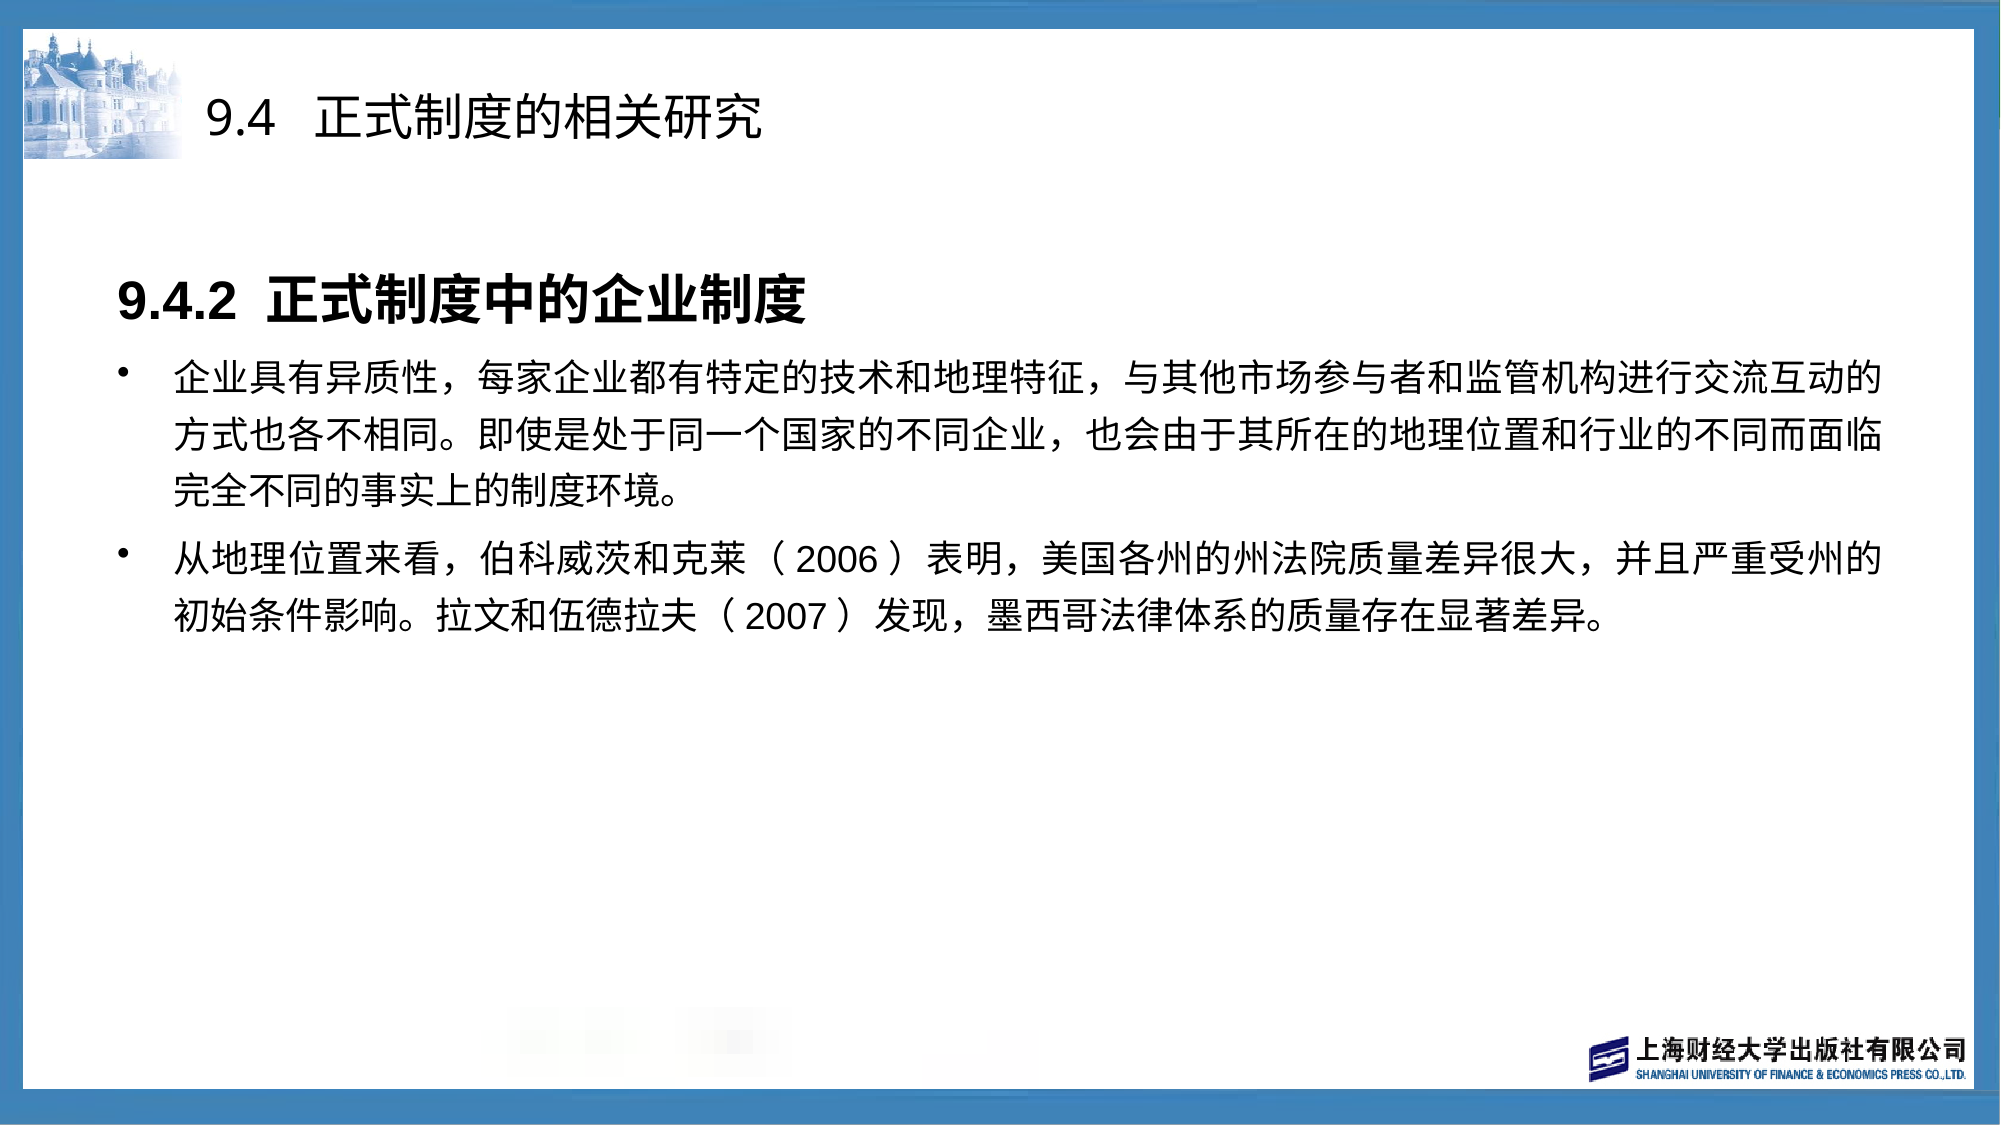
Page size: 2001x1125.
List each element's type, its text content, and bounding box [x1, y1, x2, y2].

list 9.4.2 正式制度中的企业制度 企业具有异质性，每家企业都有特定的技术和地理特征，与其他市场参与者和监管机构进行交流互动的方式也各不相同。即使是处于同一个国家的不同企业，也会由于其所在的地理位置和行业的不同而面临完全不同的事实上的制度环境。 从地理位置来看，伯科威茨和克莱（2006）表明，美国各州的州法院质量差异很大，并且严重受州的初始条件影响。拉文和伍德拉夫（2007）发现，墨西哥法律体系的质量存在显著差异。 [102, 241, 1898, 1065]
title 9.4 正式制度的相关研究 [190, 64, 1547, 168]
picture [0, 0, 2001, 1125]
